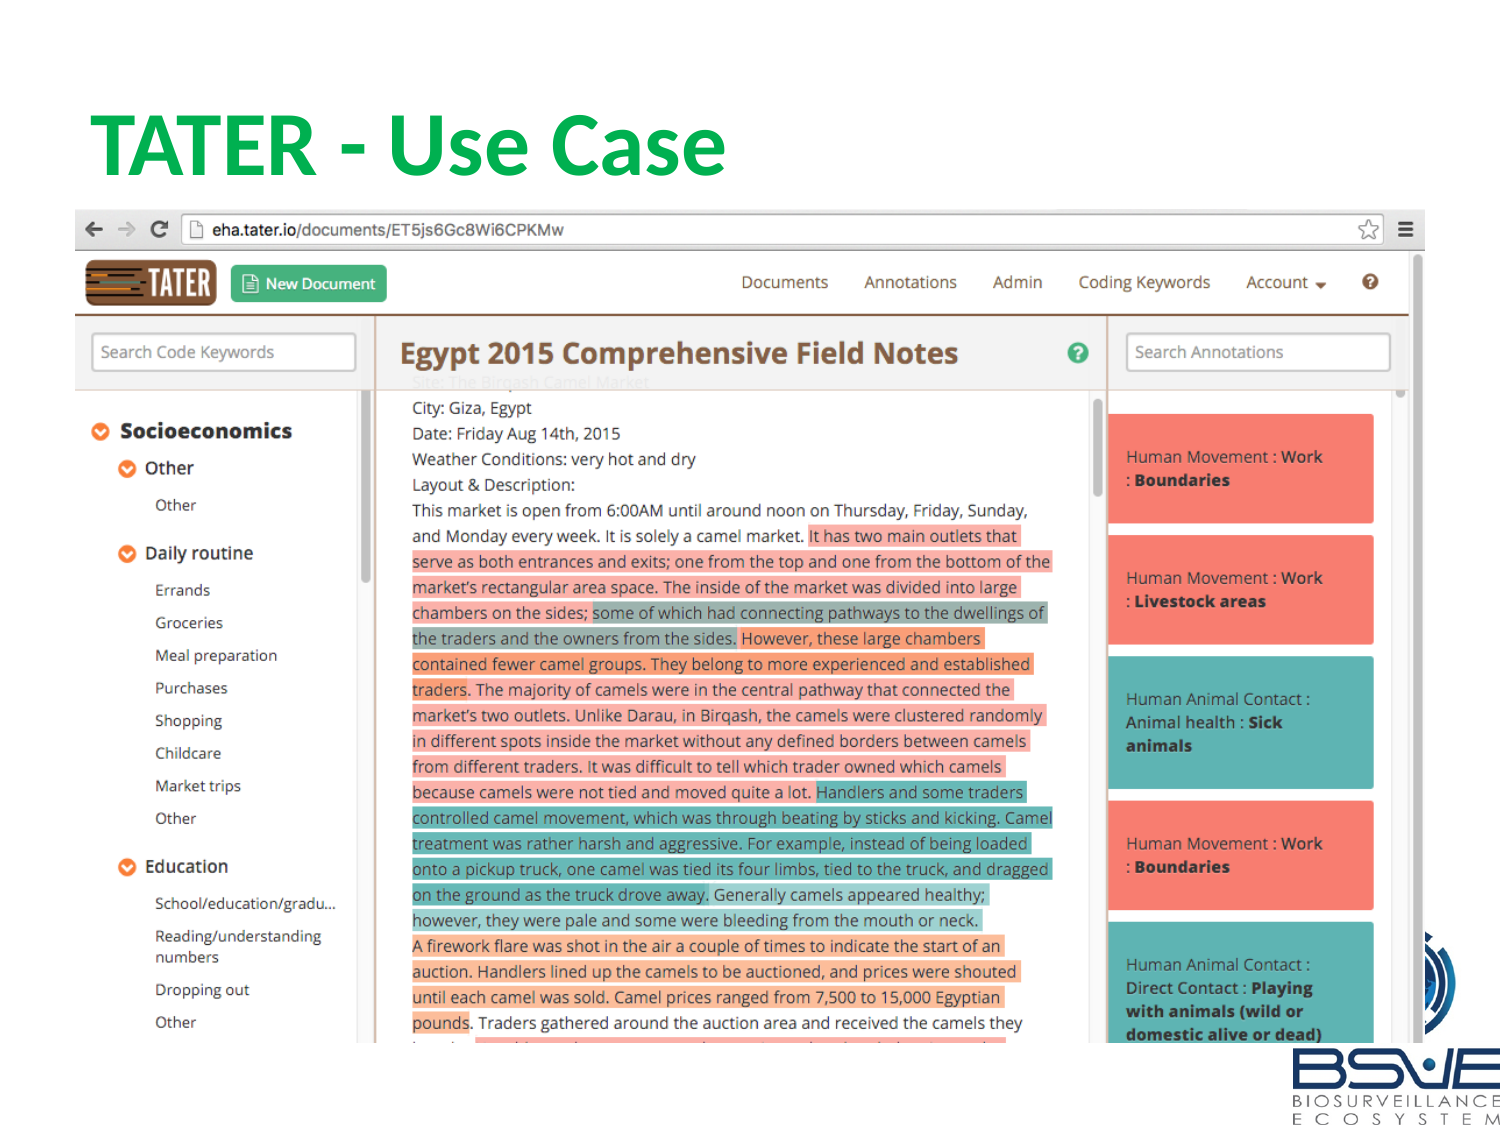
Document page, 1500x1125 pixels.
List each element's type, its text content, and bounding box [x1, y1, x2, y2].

title TATER - Use Case [75, 45, 1425, 209]
picture [74, 209, 1500, 1125]
